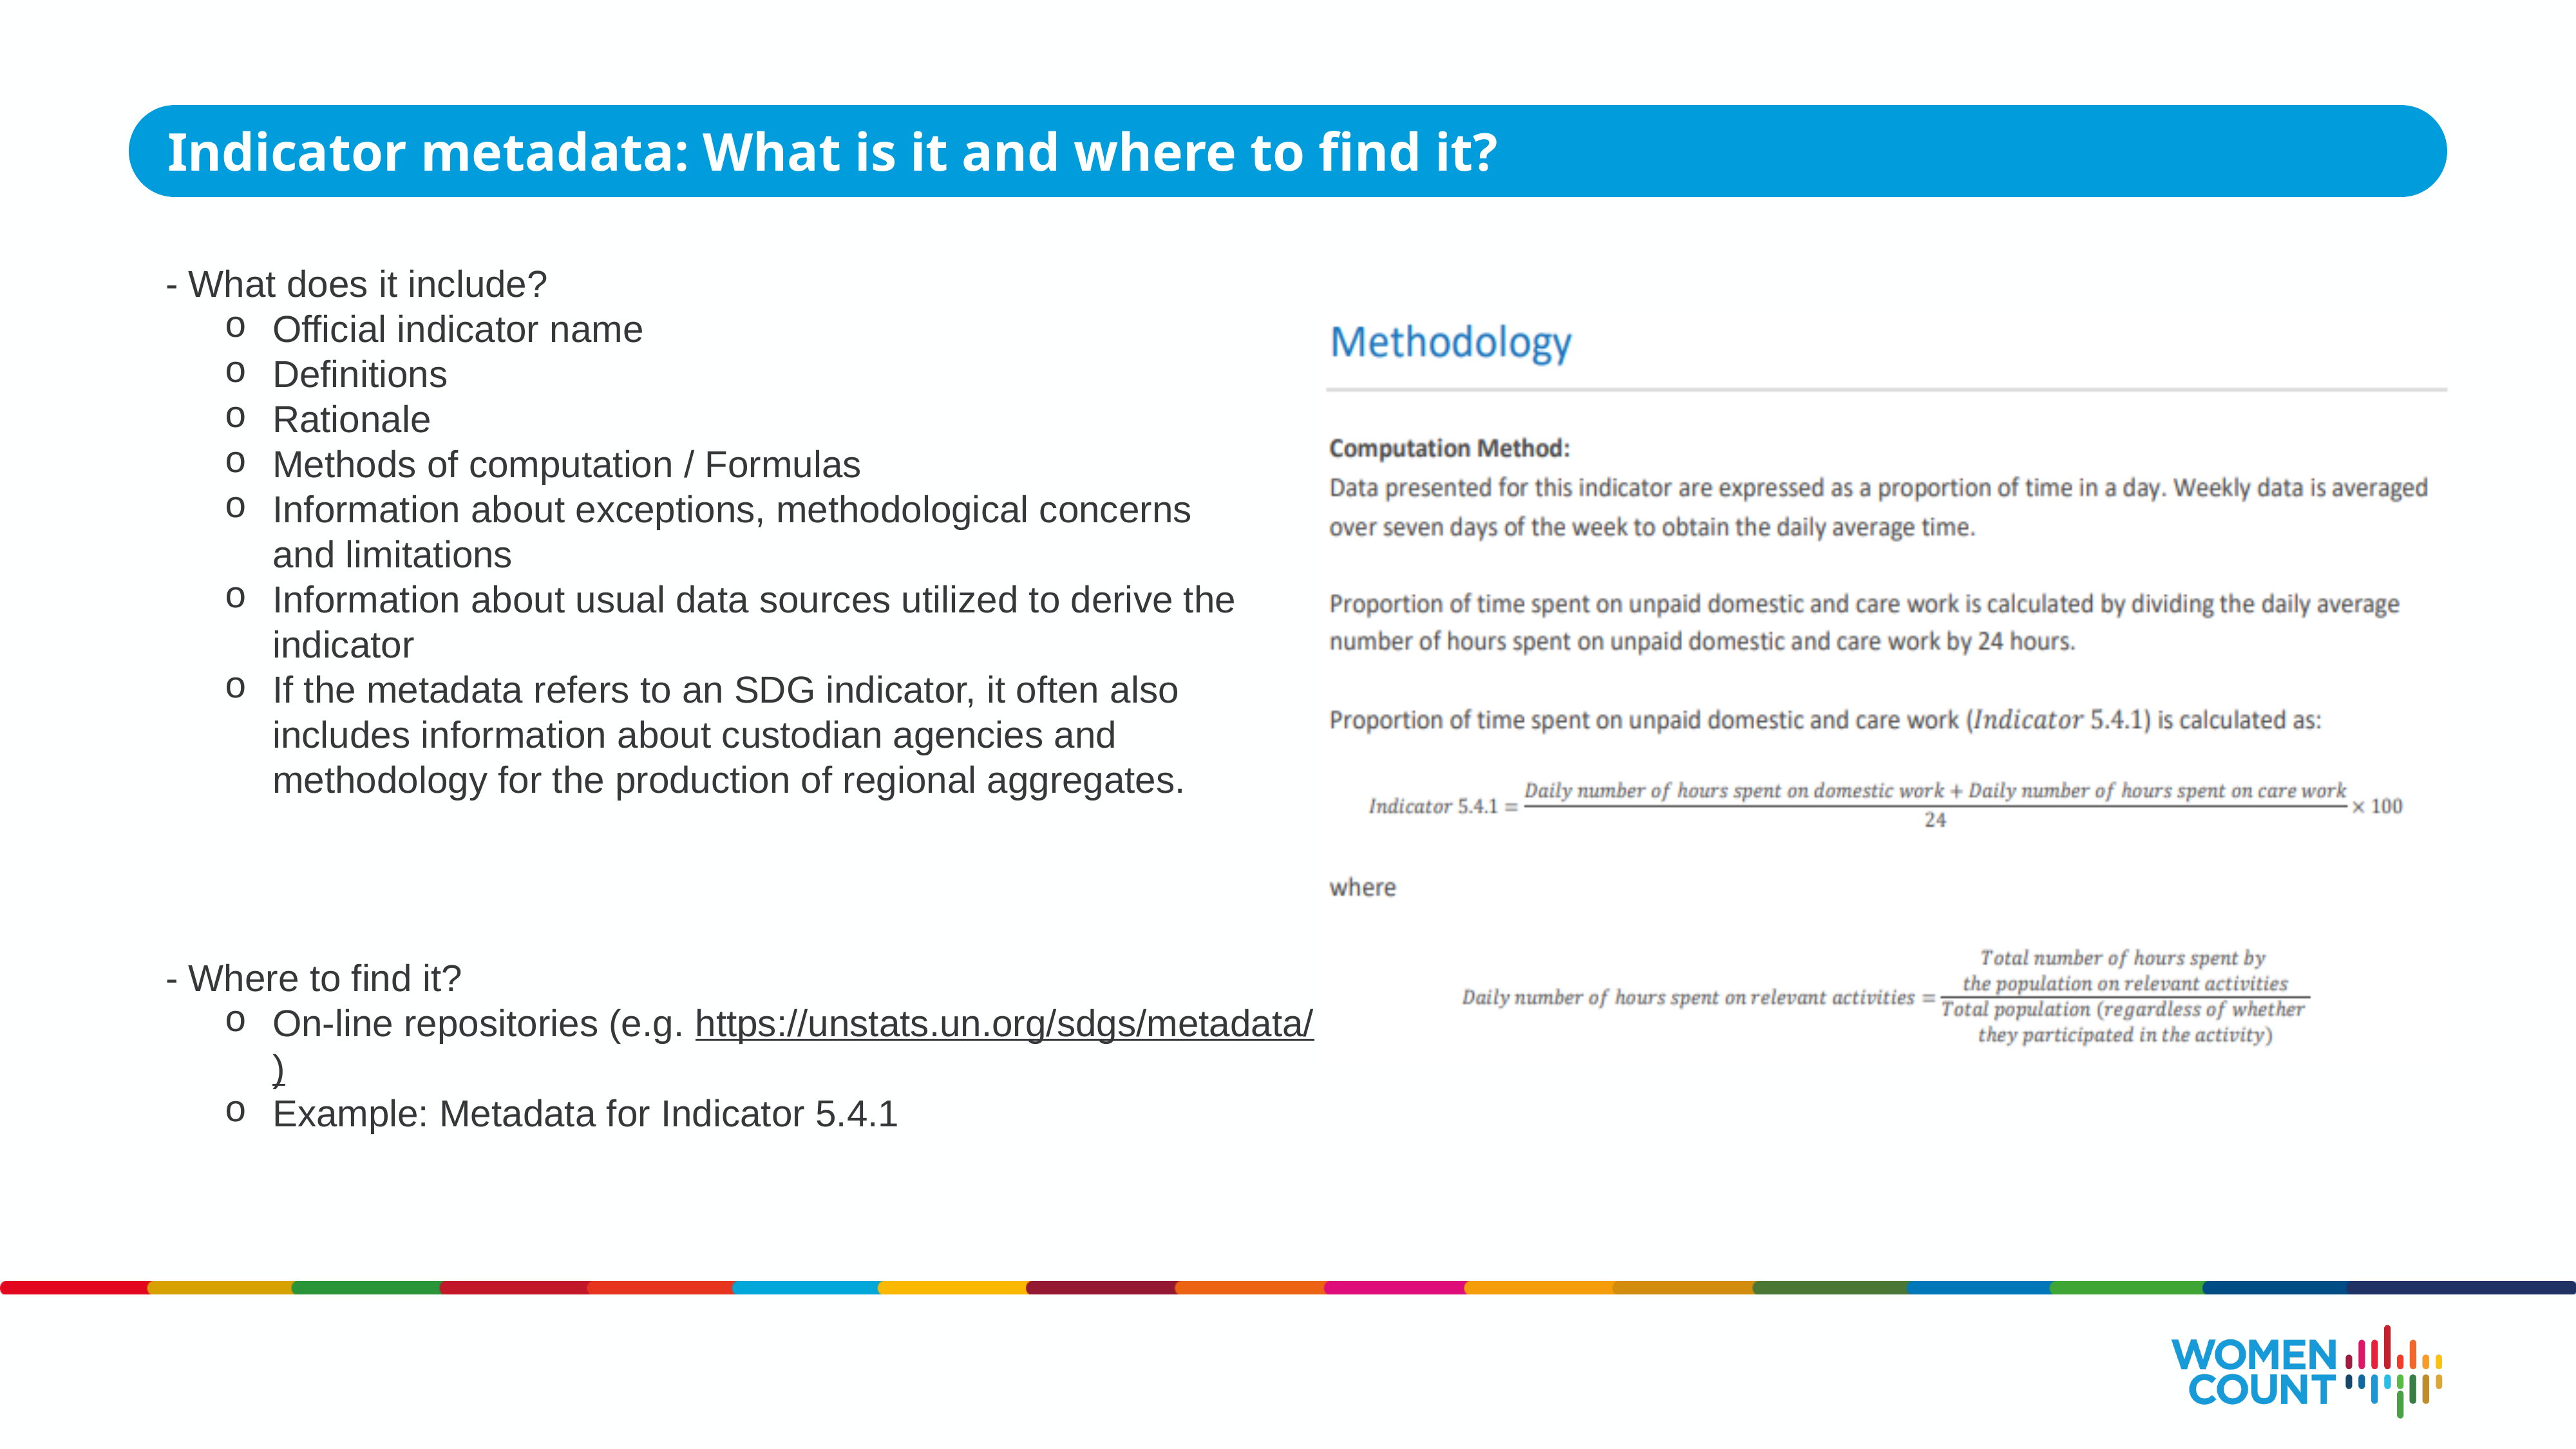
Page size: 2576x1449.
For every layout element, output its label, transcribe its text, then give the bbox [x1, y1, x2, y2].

picture [1318, 314, 2456, 1068]
list Indicator metadata: What is it and where to find it? [167, 119, 2411, 182]
text_box - Where to find it? On-line repositories (e.g. https://unstats.un.org/sdgs/metadata/) Example: Metadata for Indicator 5.4.1 [166, 954, 1327, 1180]
list - What does it include? Official indicator name Definitions Rationale Methods of computation / Formulas Information about exceptions, methodological concerns and limitations Information about usual data sources utilized to derive the indicator If the metadata refers to an SDG indicator, it often also includes information about custodian agencies and methodology for the production of regional aggregates. [166, 260, 1255, 852]
